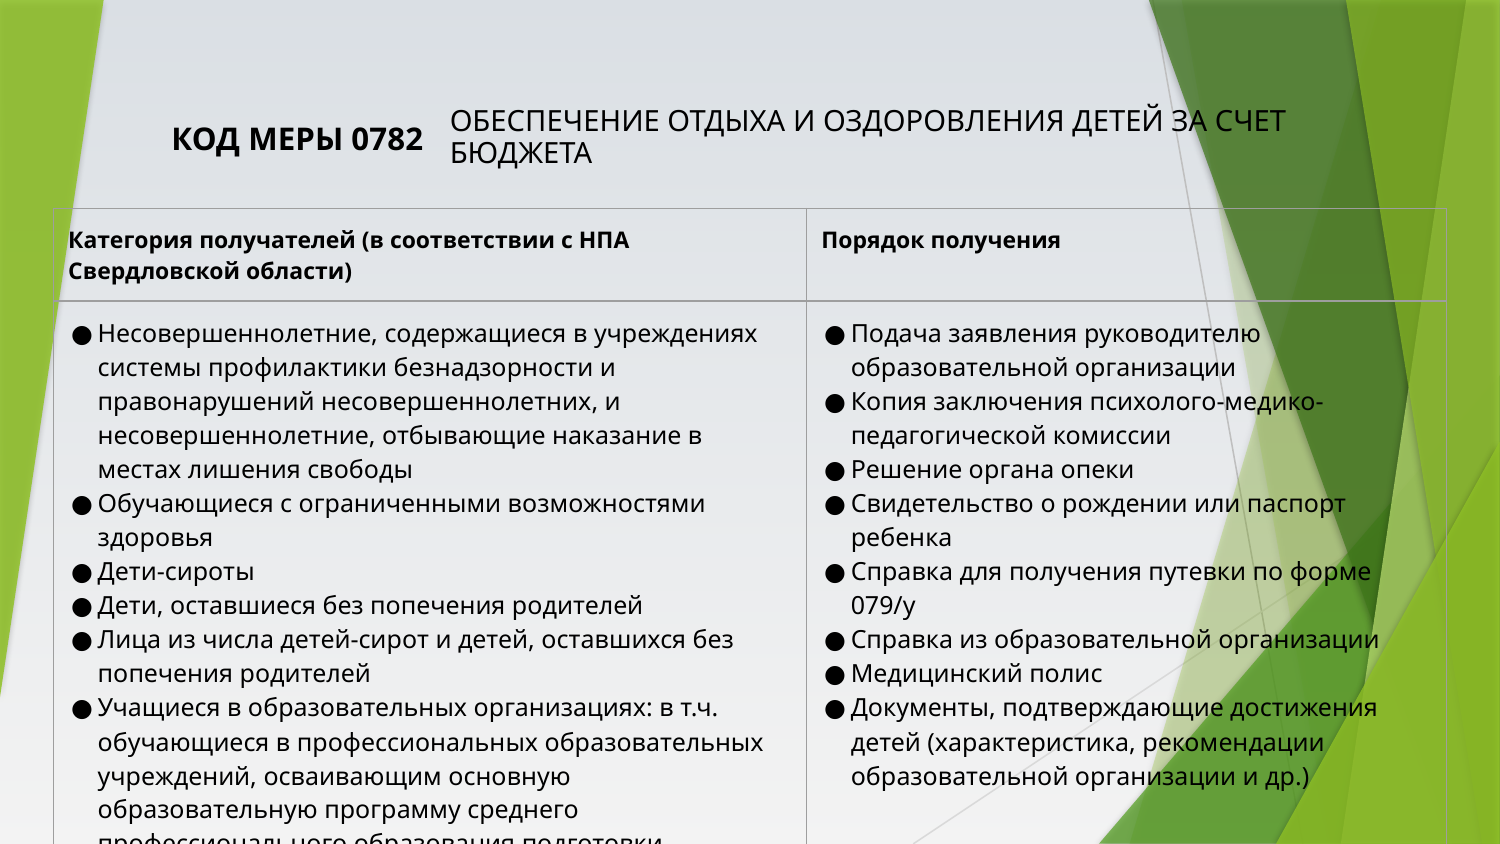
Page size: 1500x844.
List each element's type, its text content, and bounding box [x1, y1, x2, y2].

table_header Порядок получения [807, 209, 1446, 300]
table_cell Подача заявления руководителю образовательной организации Копия заключения психолого-медико-педагогической комиссии Решение органа опеки Свидетельство о рождении или паспорт ребенка Справка для получения путевки по форме 079/у Справка из образовательной организации Медицинский полис Документы, подтверждающие достижения детей (характеристика, рекомендации образовательной организации и др.) [807, 302, 1446, 844]
table_header Категория получателей (в соответствии с НПА Свердловской области) [54, 209, 806, 300]
text_box КОД МЕРЫ 0782 [122, 79, 439, 196]
title ОБЕСПЕЧЕНИЕ ОТДЫХА И ОЗДОРОВЛЕНИЯ ДЕТЕЙ ЗА СЧЕТ БЮДЖЕТА [438, 80, 1384, 197]
table_cell Несовершеннолетние, содержащиеся в учреждениях системы профилактики безнадзорности и правонарушений несовершеннолетних, и несовершеннолетние, отбывающие наказание в местах лишения свободы Обучающиеся с ограниченными возможностями здоровья Дети-сироты Дети, оставшиеся без попечения родителей Лица из числа детей-сирот и детей, оставшихся без попечения родителей Учащиеся в образовательных организациях: в т.ч. обучающиеся в профессиональных образовательных учреждений, осваивающим основную образовательную программу среднего профессионального образования подготовки квалифицированных рабочих, служащих или основную образовательную программу профессионального обучения Талантливые и одаренные дети, проживающих в Свердловской области [54, 302, 806, 844]
